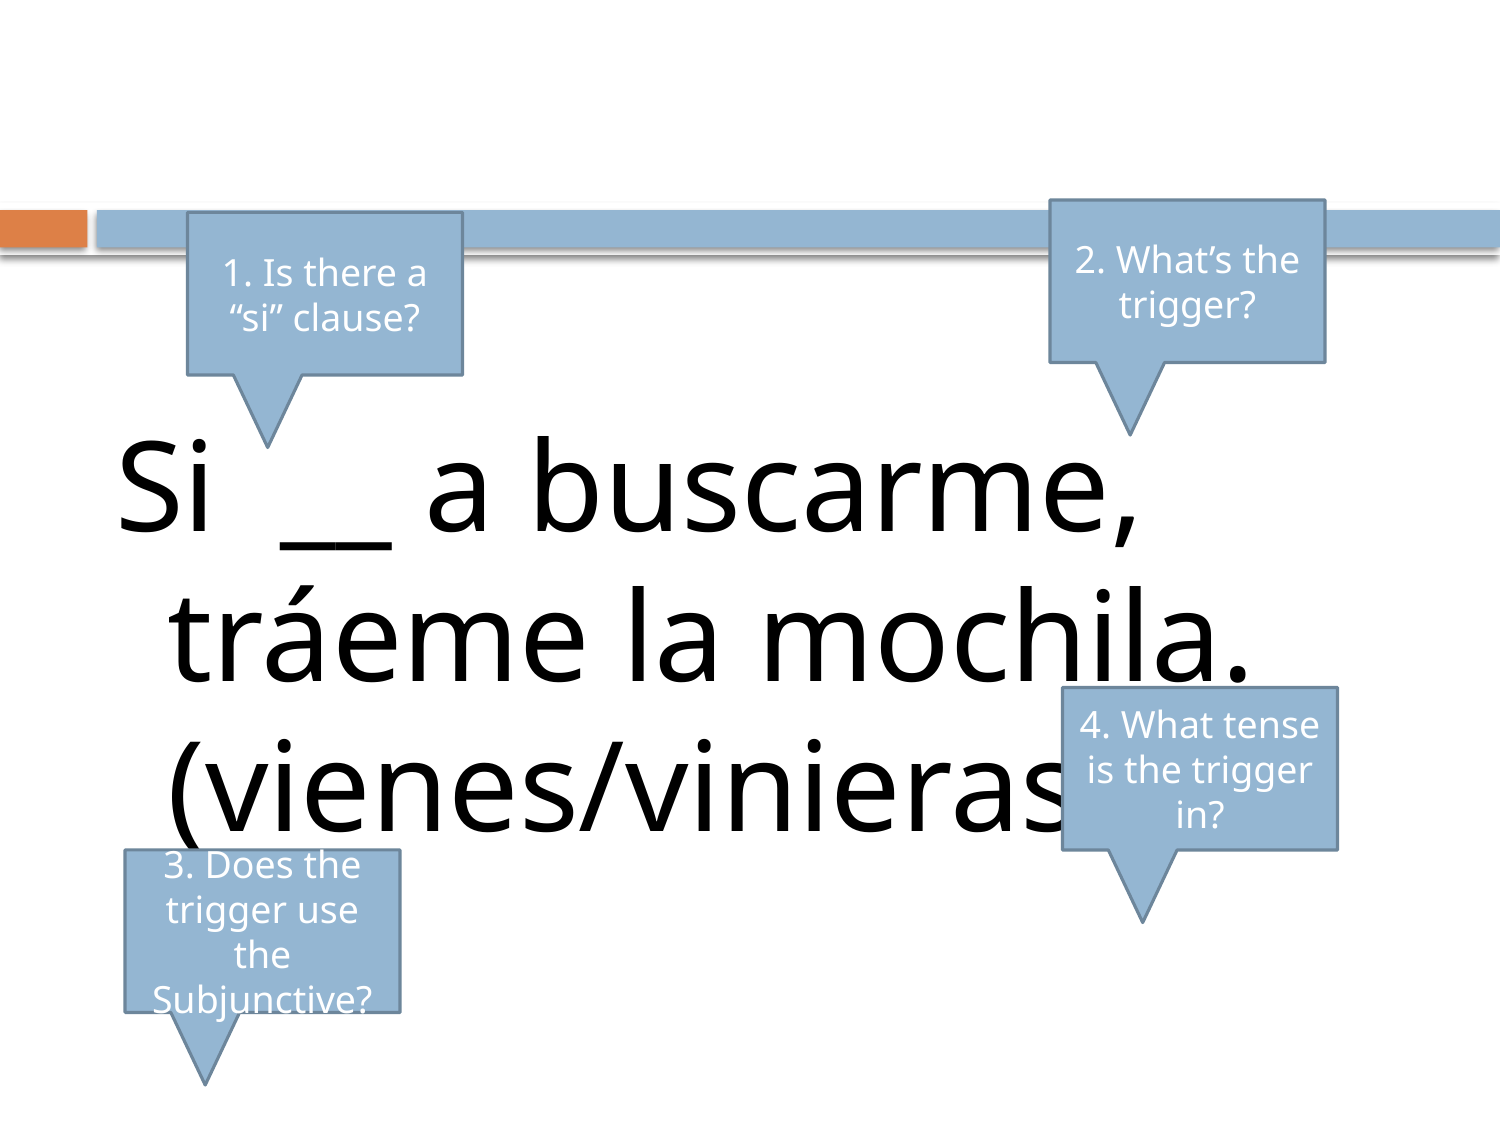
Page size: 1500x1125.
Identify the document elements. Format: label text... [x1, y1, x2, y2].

text_box 2. What’s the trigger? [1048, 198, 1327, 437]
text_box 4. What tense is the trigger in? [1060, 685, 1340, 925]
text_box 3. Does the trigger use the Subjunctive? [123, 848, 402, 1087]
list Si __ a buscarme, tráeme la mochila. (vienes/vinieras) [100, 262, 1438, 1000]
text_box 1. Is there a “si” clause? [185, 210, 465, 450]
